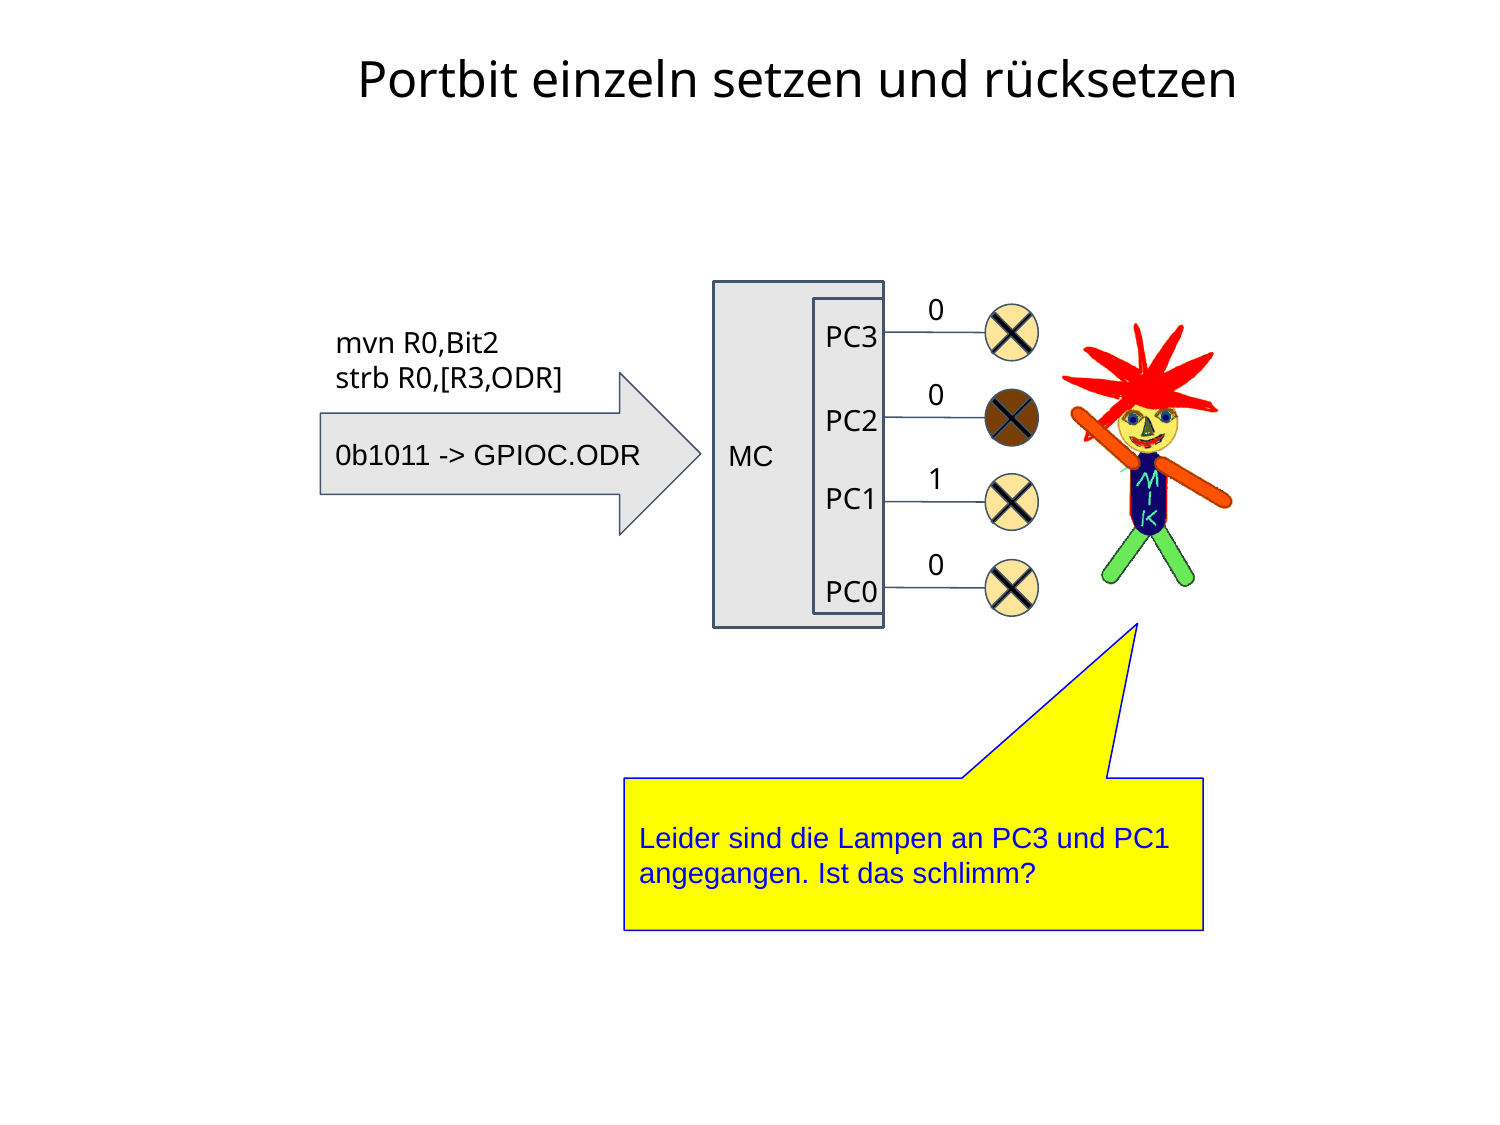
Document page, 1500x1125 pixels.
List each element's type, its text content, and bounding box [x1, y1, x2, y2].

picture [1049, 313, 1241, 595]
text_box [882, 275, 1051, 360]
text_box Leider sind die Lampen an PC3 und PC1 angegangen. Ist das schlimm? [624, 623, 1204, 931]
text_box mvn R0,Bit2 strb R0,[R3,ODR] [320, 309, 597, 405]
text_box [882, 445, 1044, 530]
text_box PC0 [810, 558, 877, 617]
text_box [813, 298, 877, 614]
title Portbit einzeln setzen und rücksetzen [160, 41, 1436, 116]
text_box MC [713, 281, 877, 628]
text_box 0b1011 -> GPIOC.ODR [320, 372, 701, 536]
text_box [882, 531, 1051, 628]
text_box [882, 360, 1044, 444]
